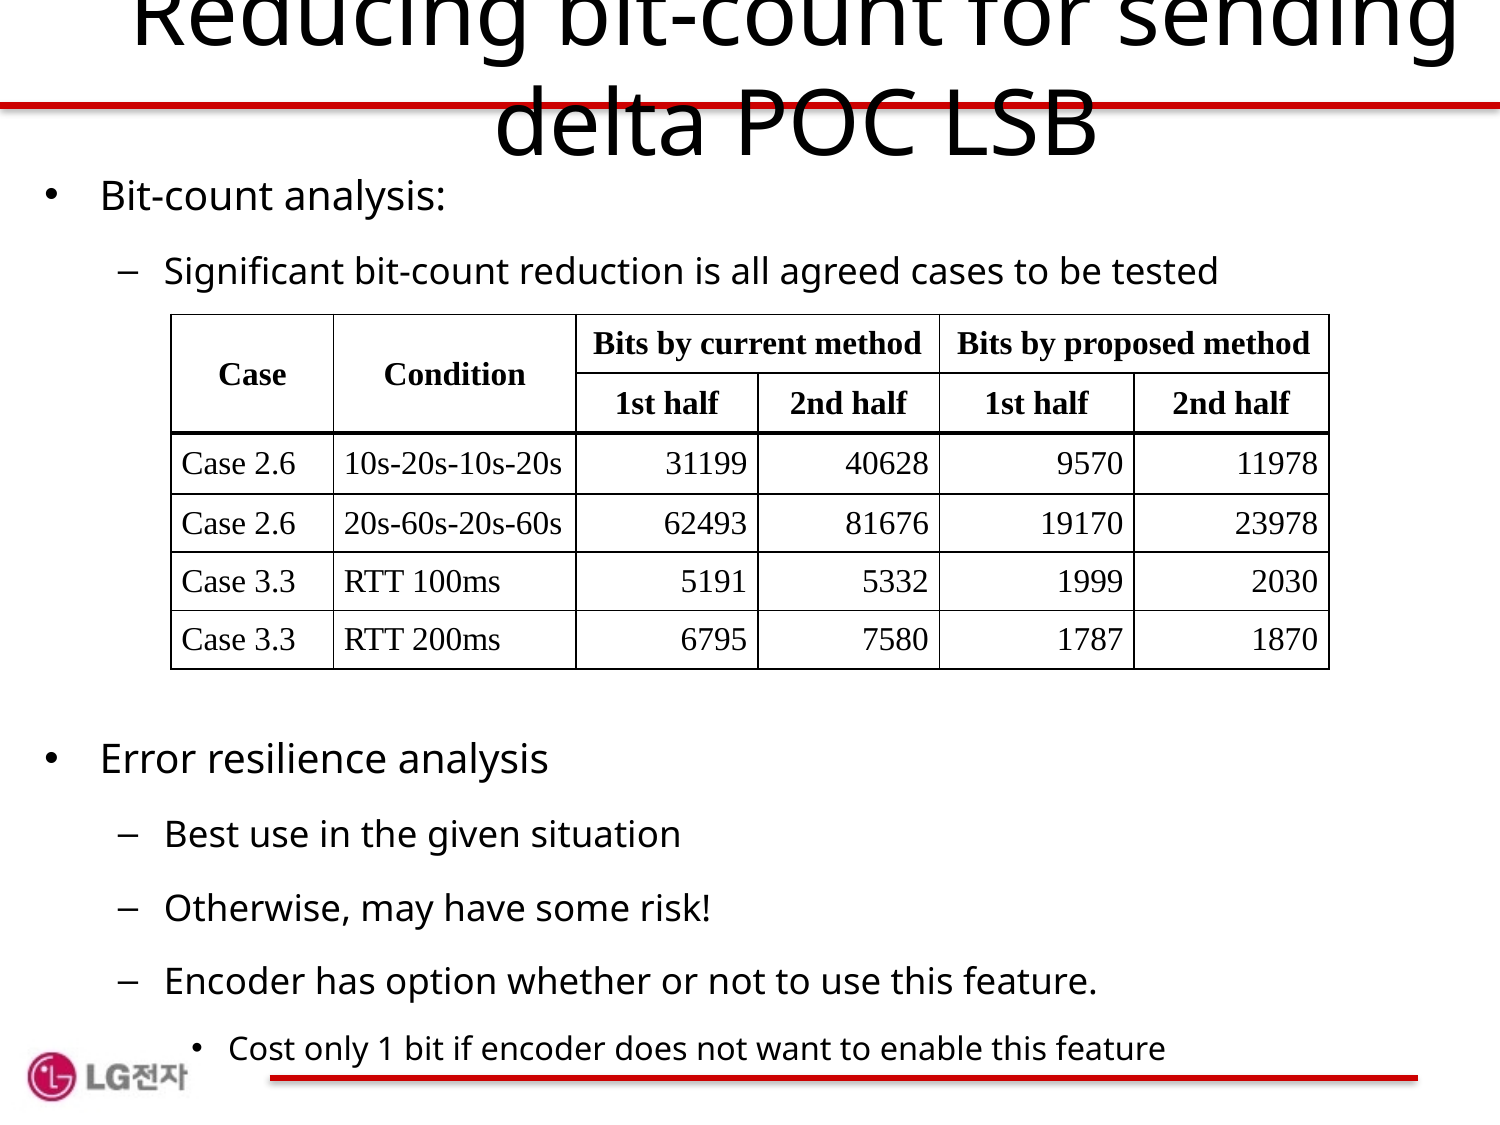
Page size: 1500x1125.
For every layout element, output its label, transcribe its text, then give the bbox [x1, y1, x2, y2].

table_cell Case 2.6 [172, 495, 333, 551]
table_cell 1999 [940, 553, 1133, 610]
table_cell 1st half [940, 374, 1133, 431]
table_cell 62493 [577, 495, 757, 551]
table_cell 2nd half [1135, 374, 1328, 431]
table_cell 10s-20s-10s-20s [334, 435, 575, 493]
table_cell 5191 [577, 553, 757, 610]
table_cell 11978 [1135, 435, 1328, 493]
table_cell 20s-60s-20s-60s [334, 495, 575, 551]
table_cell 6795 [577, 611, 757, 668]
table_cell Case 3.3 [172, 611, 333, 668]
table_cell 2030 [1135, 553, 1328, 610]
table_header Condition [334, 315, 575, 431]
table_cell 5332 [759, 553, 939, 610]
table_cell 23978 [1135, 495, 1328, 551]
table_cell 1787 [940, 611, 1133, 668]
table_cell 2nd half [759, 374, 939, 431]
table_cell 1st half [577, 374, 757, 431]
table_cell 7580 [759, 611, 939, 668]
table_header Bits by current method [577, 315, 939, 372]
table_cell RTT 200ms [334, 611, 575, 668]
table_cell 9570 [940, 435, 1133, 493]
table_cell Case 3.3 [172, 553, 333, 610]
table_cell 1870 [1135, 611, 1328, 668]
table_cell 40628 [759, 435, 939, 493]
table_cell 31199 [577, 435, 757, 493]
list Bit-count analysis: Significant bit-count reduction is all agreed cases to be tested Error resilience analysis Best use in the given situation Otherwise, may have some risk! Encoder has option whether or not to use this feature. Cost only 1 bit if encoder does not want to enable this feature [29, 136, 1500, 1083]
table_cell RTT 100ms [334, 553, 575, 610]
picture [0, 1037, 249, 1125]
title Reducing bit-count for sending delta POC LSB [93, 32, 1500, 94]
table_cell 19170 [940, 495, 1133, 551]
table_header Case [172, 315, 333, 431]
table_cell Case 2.6 [172, 435, 333, 493]
table_header Bits by proposed method [940, 315, 1328, 372]
table_cell 81676 [759, 495, 939, 551]
